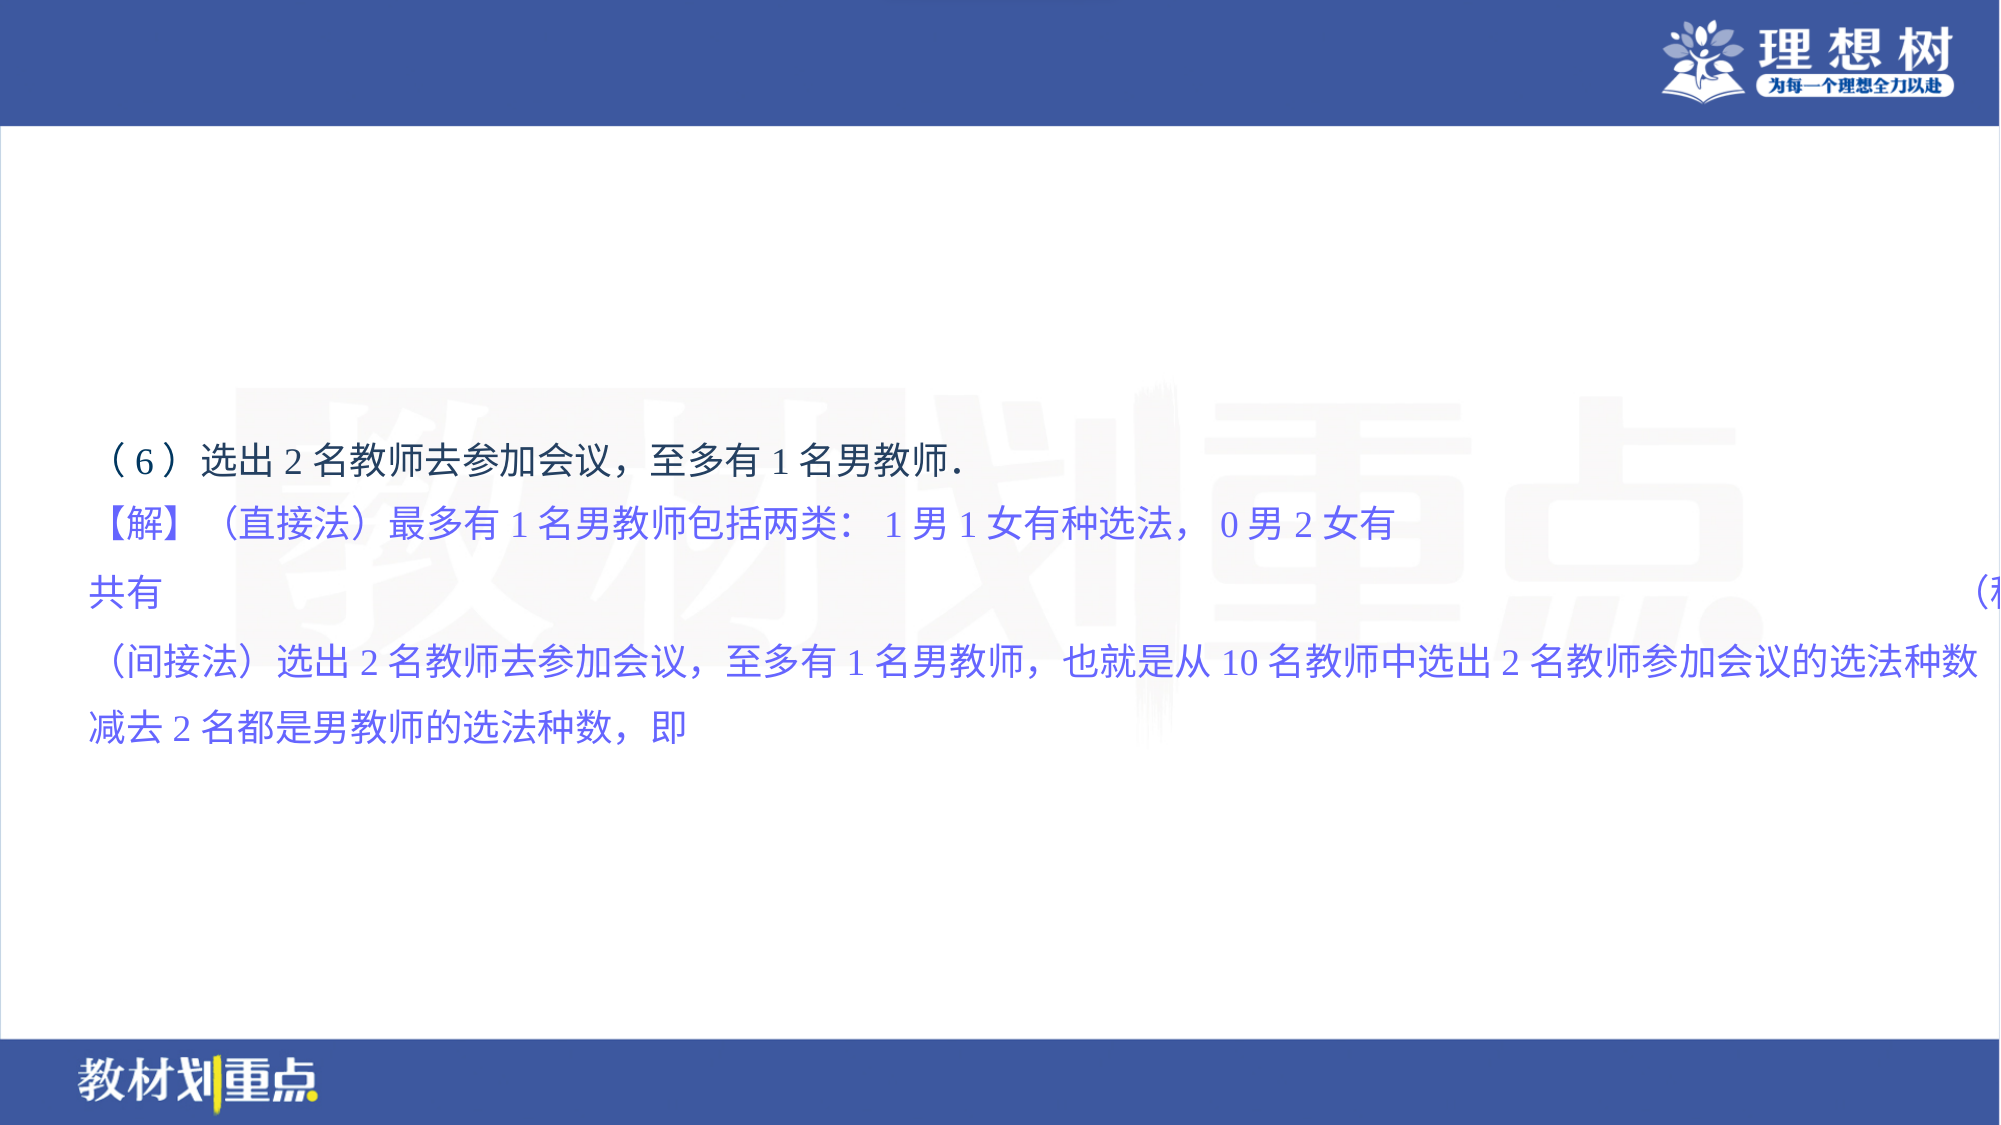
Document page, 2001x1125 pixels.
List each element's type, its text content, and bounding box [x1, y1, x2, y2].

text_box （6）选出2名教师去参加会议，至多有1名男教师． [88, 415, 1911, 475]
picture [0, 0, 2000, 1125]
